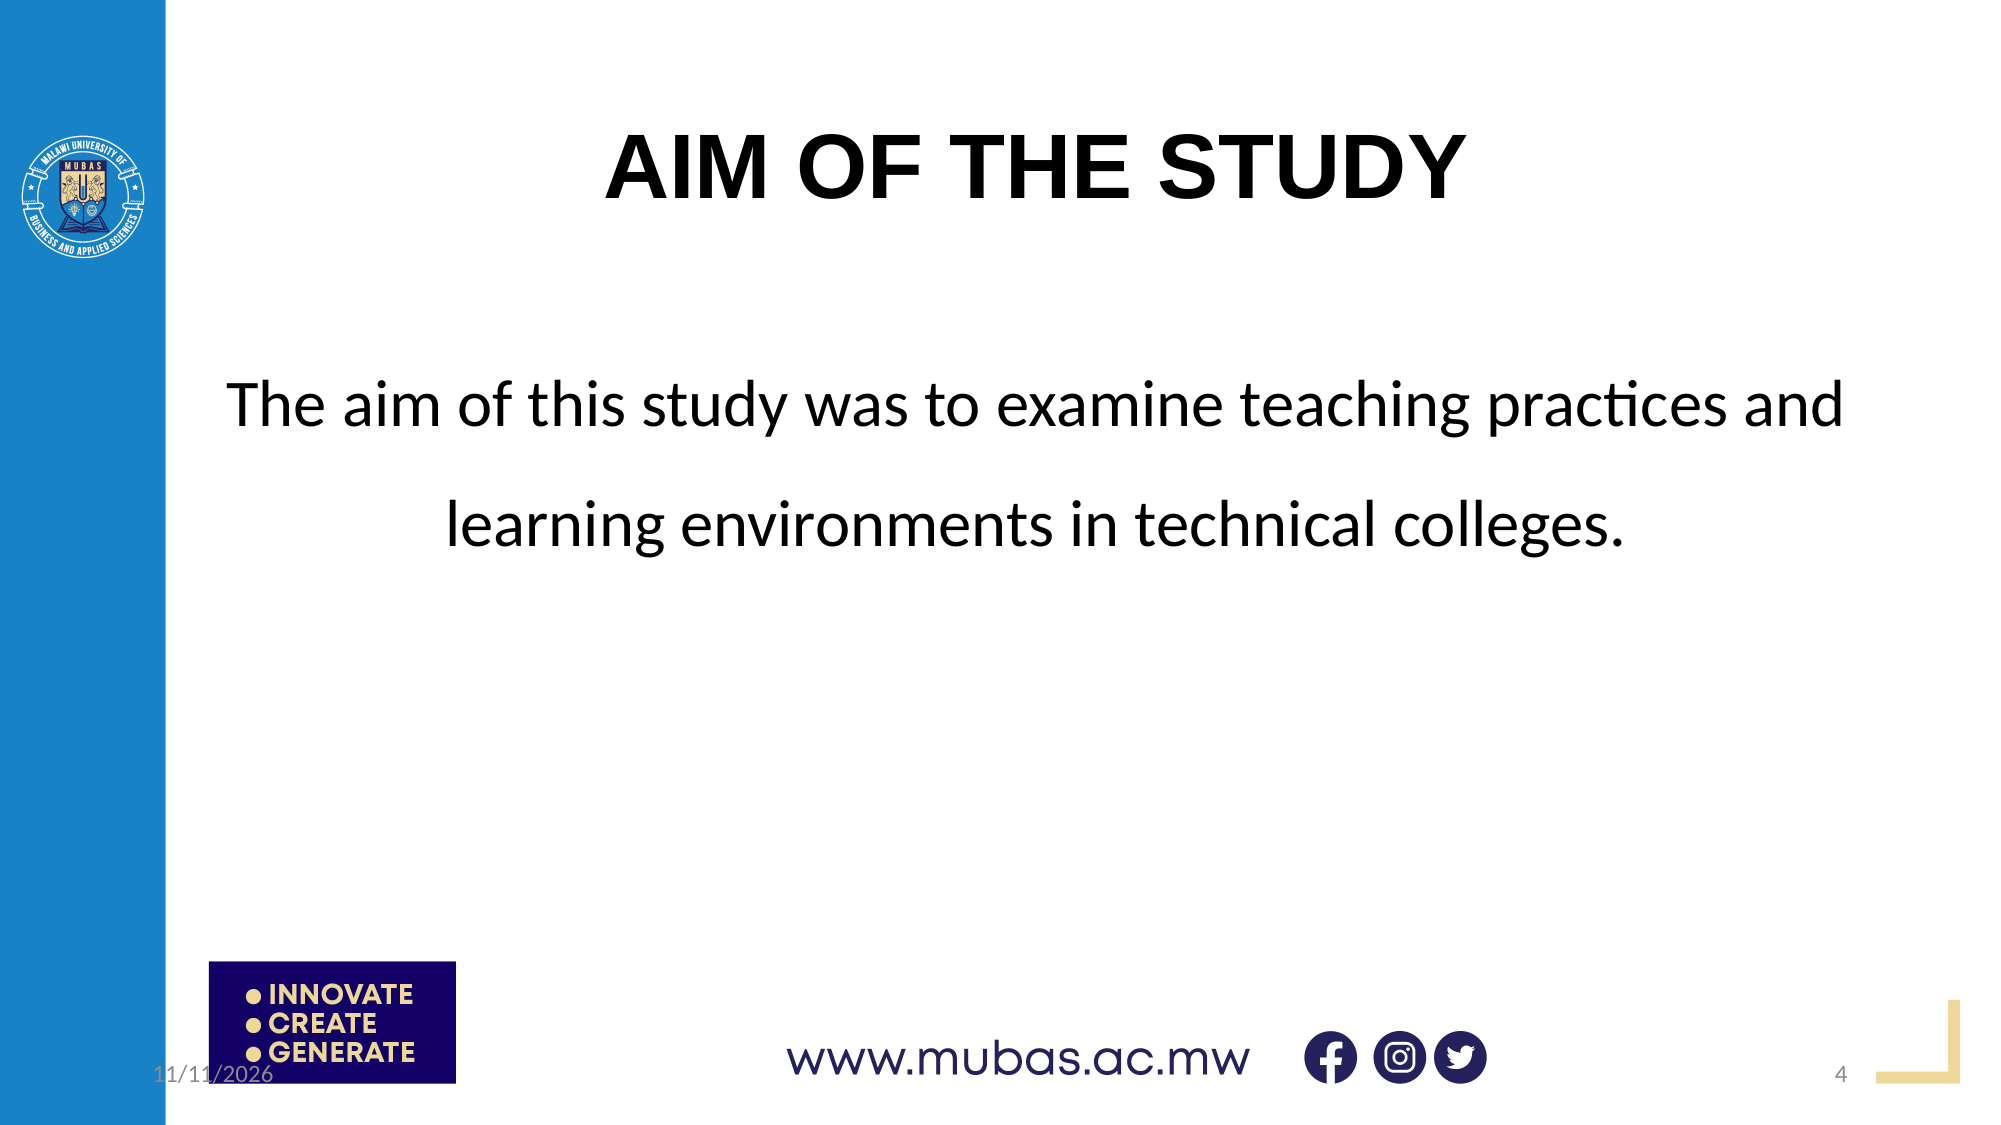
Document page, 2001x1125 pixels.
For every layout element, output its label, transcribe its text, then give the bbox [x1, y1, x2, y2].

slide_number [137, 1042, 588, 1103]
title AIM OF THE STUDY [210, 59, 1863, 278]
list The aim of this study was to examine teaching practices and learning environments in technical colleges. [210, 312, 1863, 1014]
slide_number 4 [1412, 1042, 1863, 1103]
picture [0, 0, 2001, 1125]
